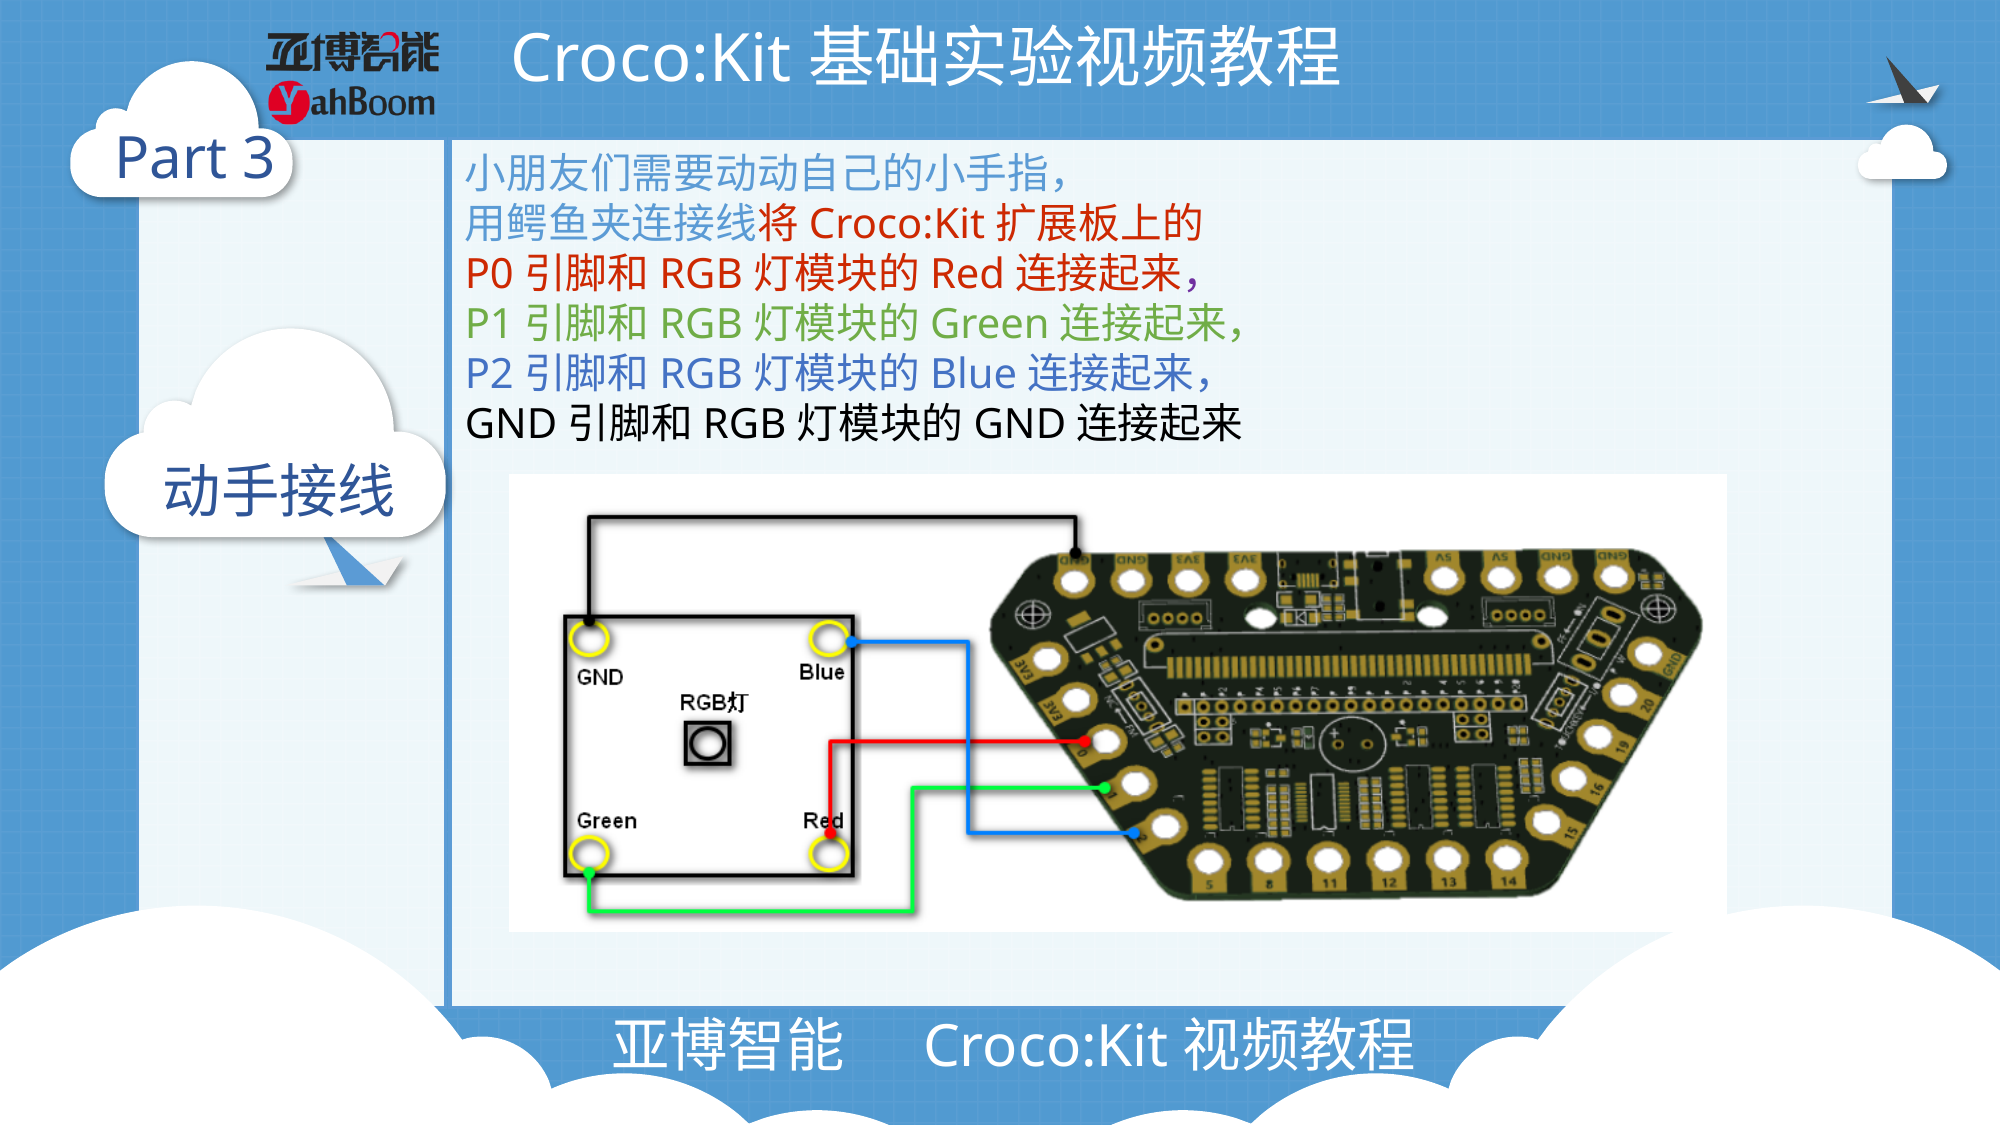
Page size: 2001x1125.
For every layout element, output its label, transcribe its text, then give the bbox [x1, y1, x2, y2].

text_box 小朋友们需要动动自己的小手指， 用鳄鱼夹连接线将Croco:Kit扩展板上的 P0引脚和RGB灯模块的Red连接起来， P1引脚和RGB灯模块的Green连接起来， P2引脚和RGB灯模块的Blue连接起来， GND引脚和RGB灯模块的GND连接起来 [450, 139, 1274, 455]
text_box 亚博智能 Croco:Kit视频教程 [1111, 959, 2000, 1125]
picture [259, 19, 443, 134]
text_box Croco:Kit基础实验视频教程 [12, 7, 1660, 102]
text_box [104, 328, 446, 538]
text_box Part 3 [99, 113, 291, 198]
picture [509, 474, 1727, 932]
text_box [284, 538, 404, 586]
text_box 亚博智能 Croco:Kit视频教程 [0, 959, 889, 1125]
